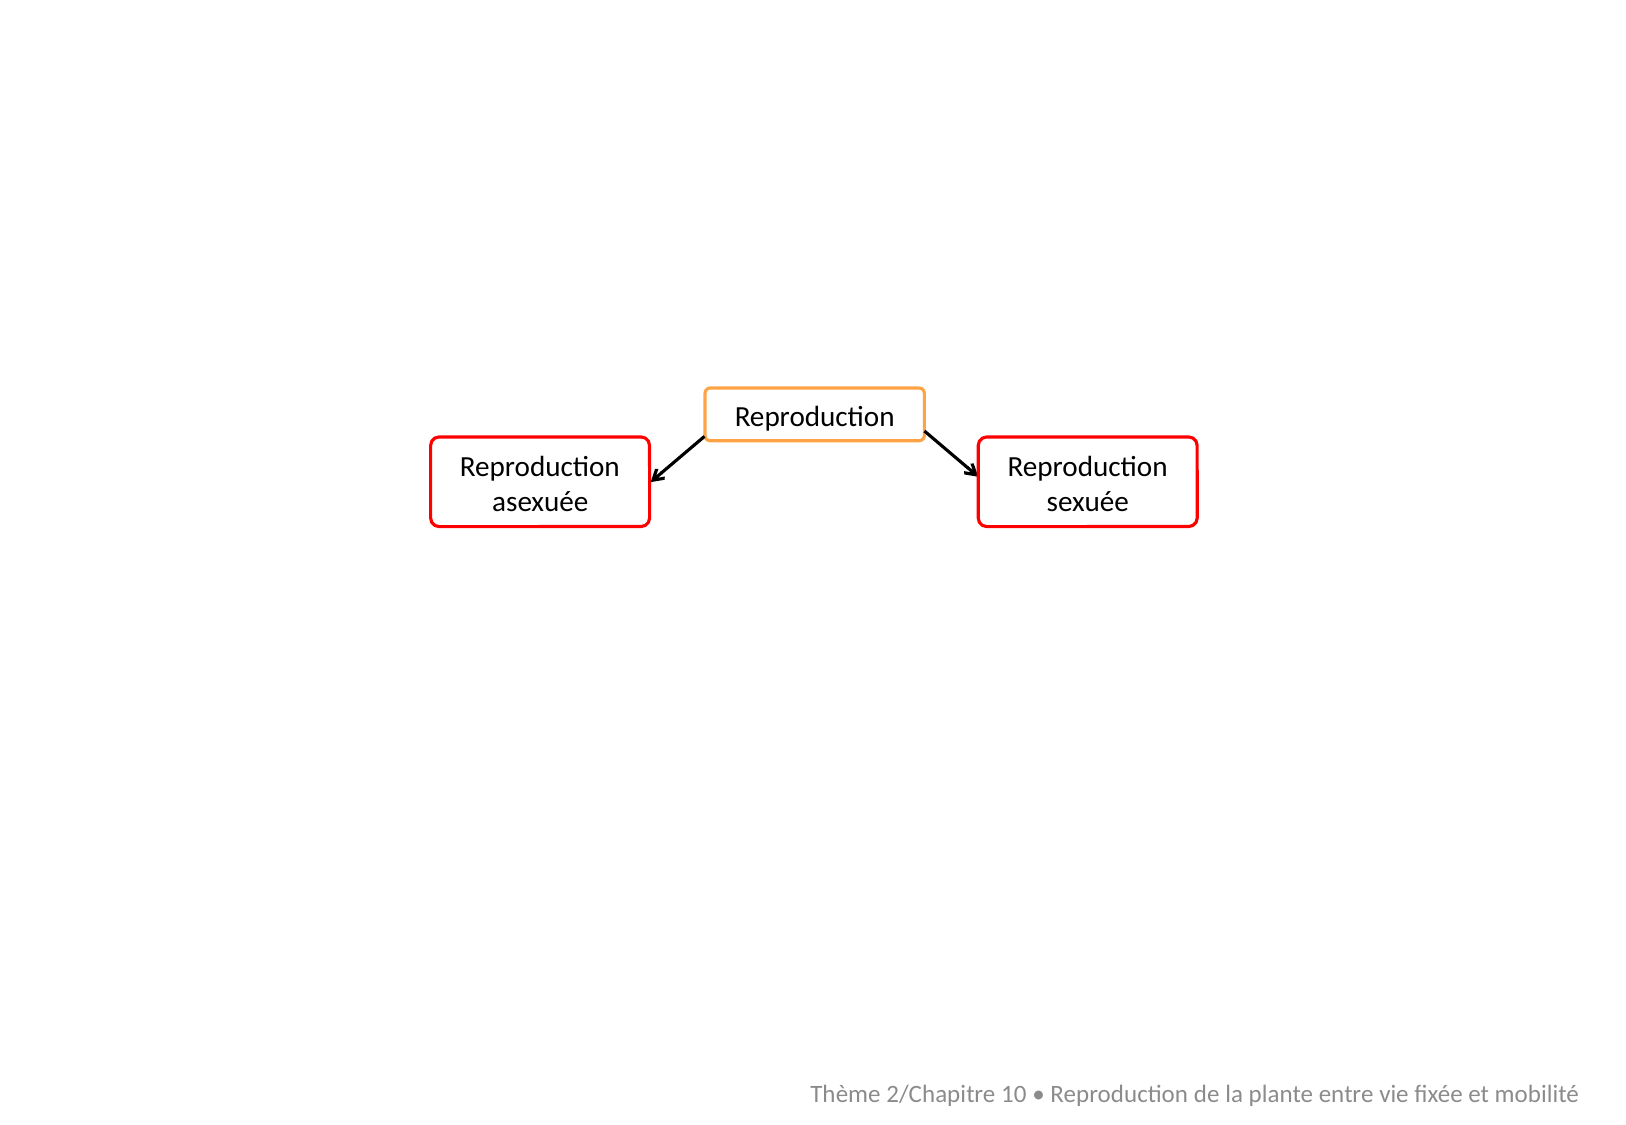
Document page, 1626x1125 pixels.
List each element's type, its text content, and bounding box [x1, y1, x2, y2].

footer Thème 2/Chapitre 10 • Reproduction de la plante entre vie fixée et mobilité [0, 1071, 1625, 1125]
text_box Reproduction sexuée [978, 436, 1198, 527]
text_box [650, 436, 705, 483]
text_box Reproduction asexuée [430, 436, 650, 527]
text_box Reproduction [705, 387, 925, 441]
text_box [924, 431, 979, 477]
